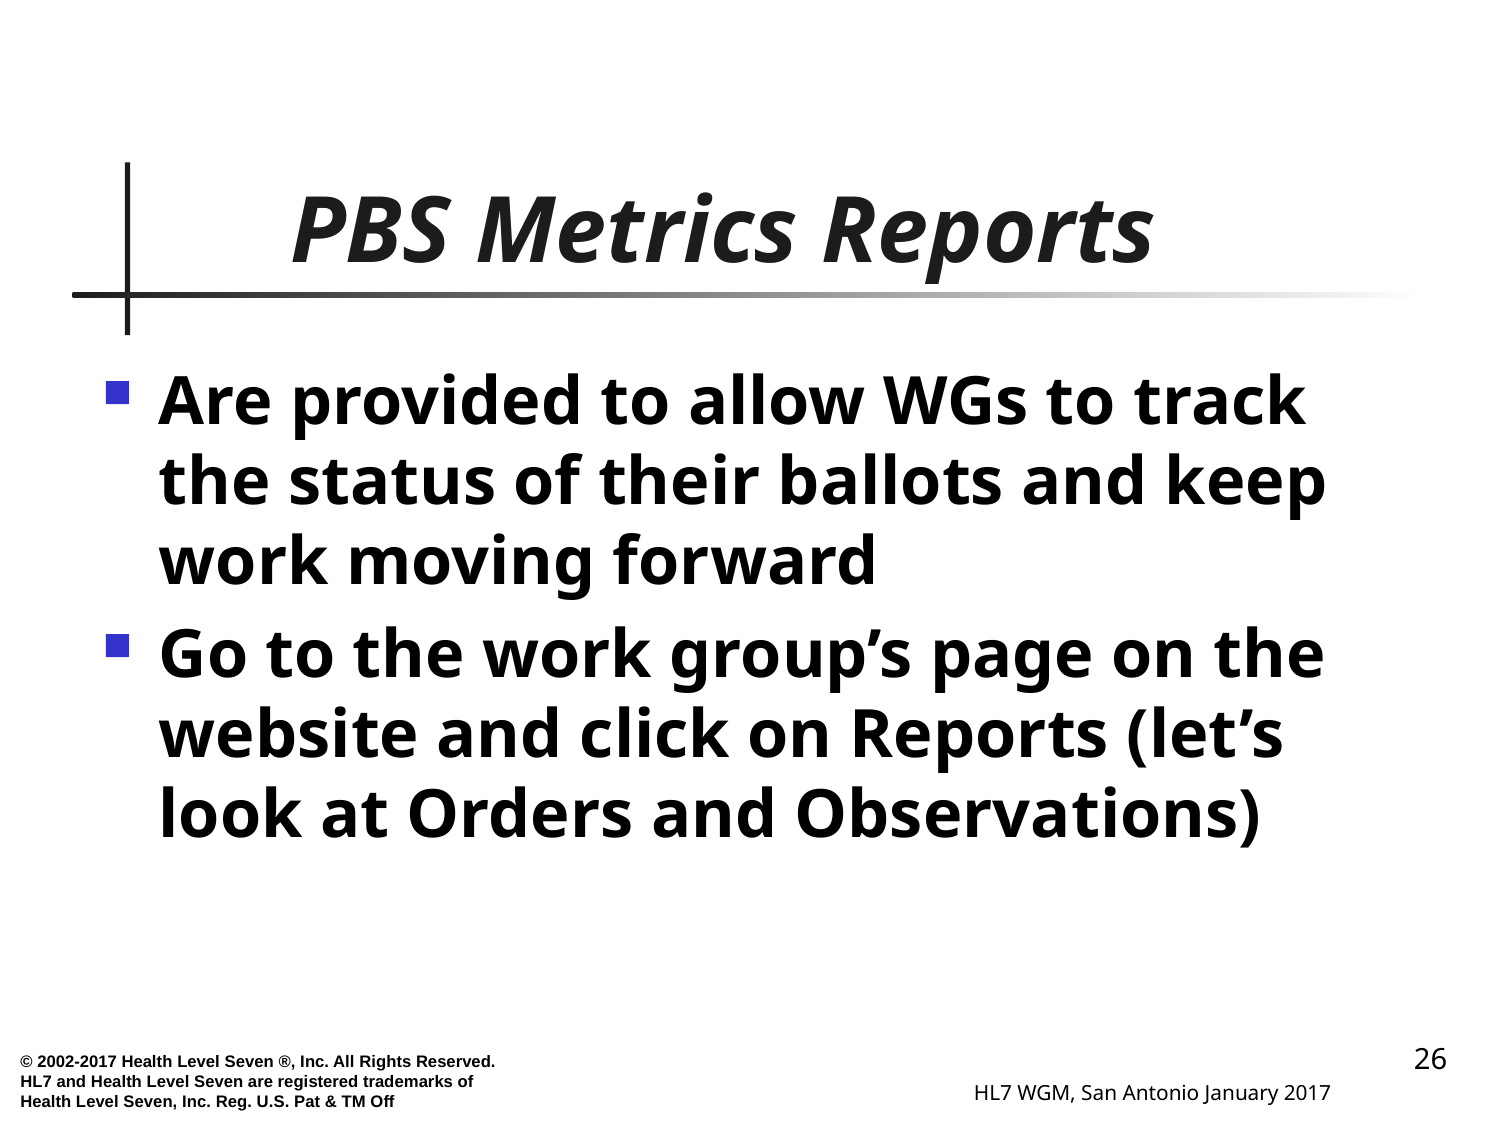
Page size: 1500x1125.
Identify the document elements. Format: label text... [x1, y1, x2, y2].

list Are provided to allow WGs to track the status of their ballots and keep work moving forward Go to the work group’s page on the website and click on Reports (let’s look at Orders and Observations) [87, 349, 1363, 1026]
slide_number 26 [1149, 1012, 1463, 1088]
title PBS Metrics Reports [274, 101, 1468, 289]
